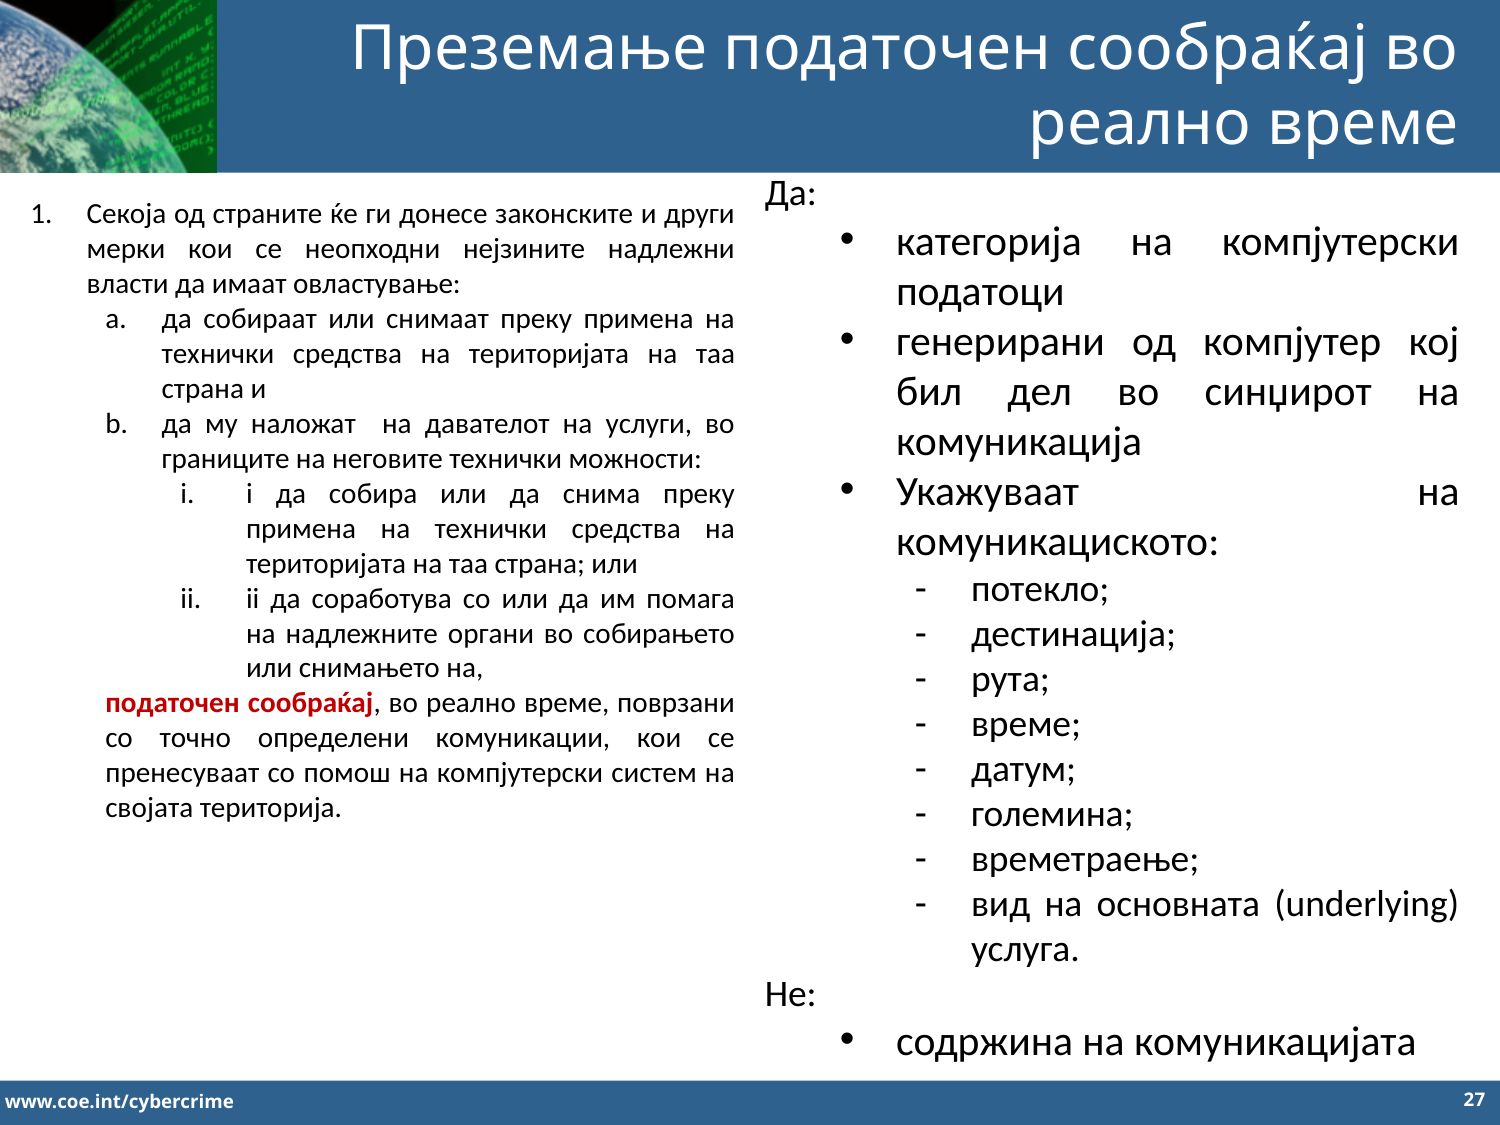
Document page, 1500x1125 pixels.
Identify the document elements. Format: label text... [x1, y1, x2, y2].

text_box Да: категорија на компјутерски податоци генерирани од компјутер кој бил дел во синџирот на комуникација Укажуваат на комуникациското: потекло; дестинација; рута; време; датум; големина; времетраење; вид на основната (underlying) услуга. Не: содржина на комуникацијата [749, 165, 1475, 1071]
text_box Секоја од страните ќе ги донесе законските и други мерки кои се неопходни нејзините надлежни власти да имаат овластување: да собираат или снимаат преку примена на технички средства на територијата на таа страна и да му наложат на давателот на услуги, во границите на неговите технички можности: i да собира или да снима преку примена на технички средства на територијата на таа страна; или ii да соработува со или да им помага на надлежните органи во собирањето или снимањето на, податочен сообраќај, во реално време, поврзани со точно определени комуникации, кои се пренесуваат со помош на компјутерски систем на својата територија. [15, 186, 749, 831]
picture [0, 0, 217, 173]
text_box Преземање податочен сообраќај во реално време [222, 0, 1475, 165]
